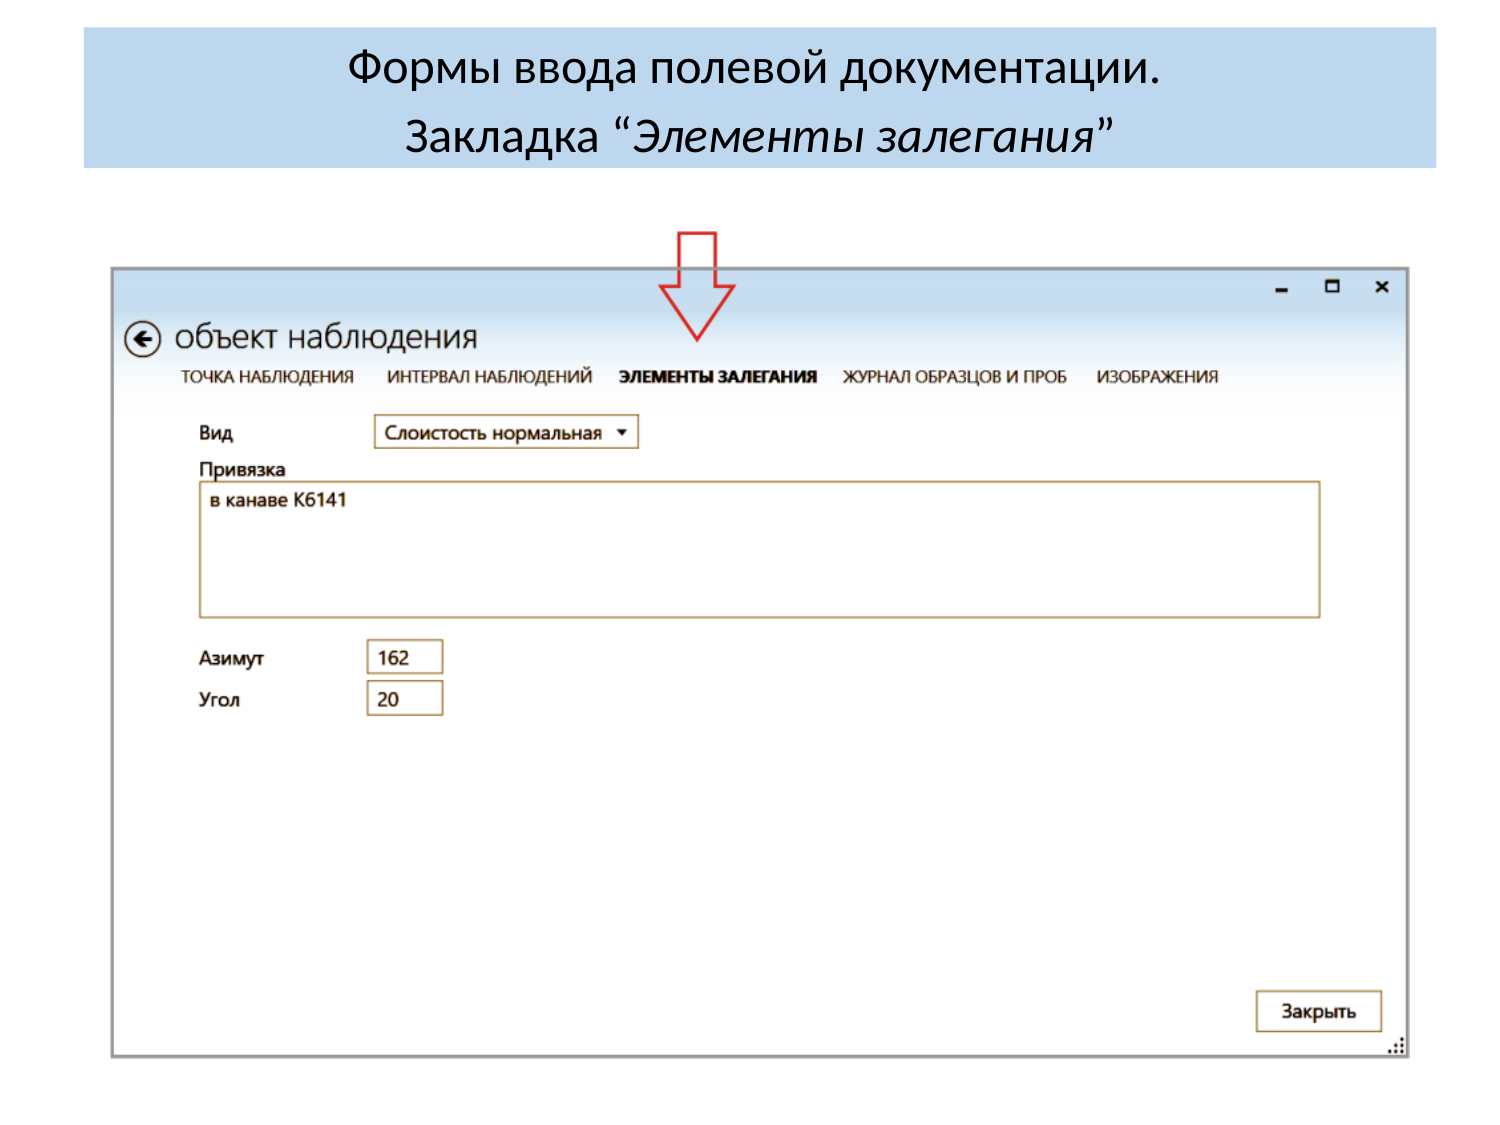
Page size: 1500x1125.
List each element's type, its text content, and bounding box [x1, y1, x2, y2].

text_box Формы ввода полевой документации. Закладка “Элементы залегания” [83, 27, 1437, 168]
picture [110, 230, 1410, 1059]
